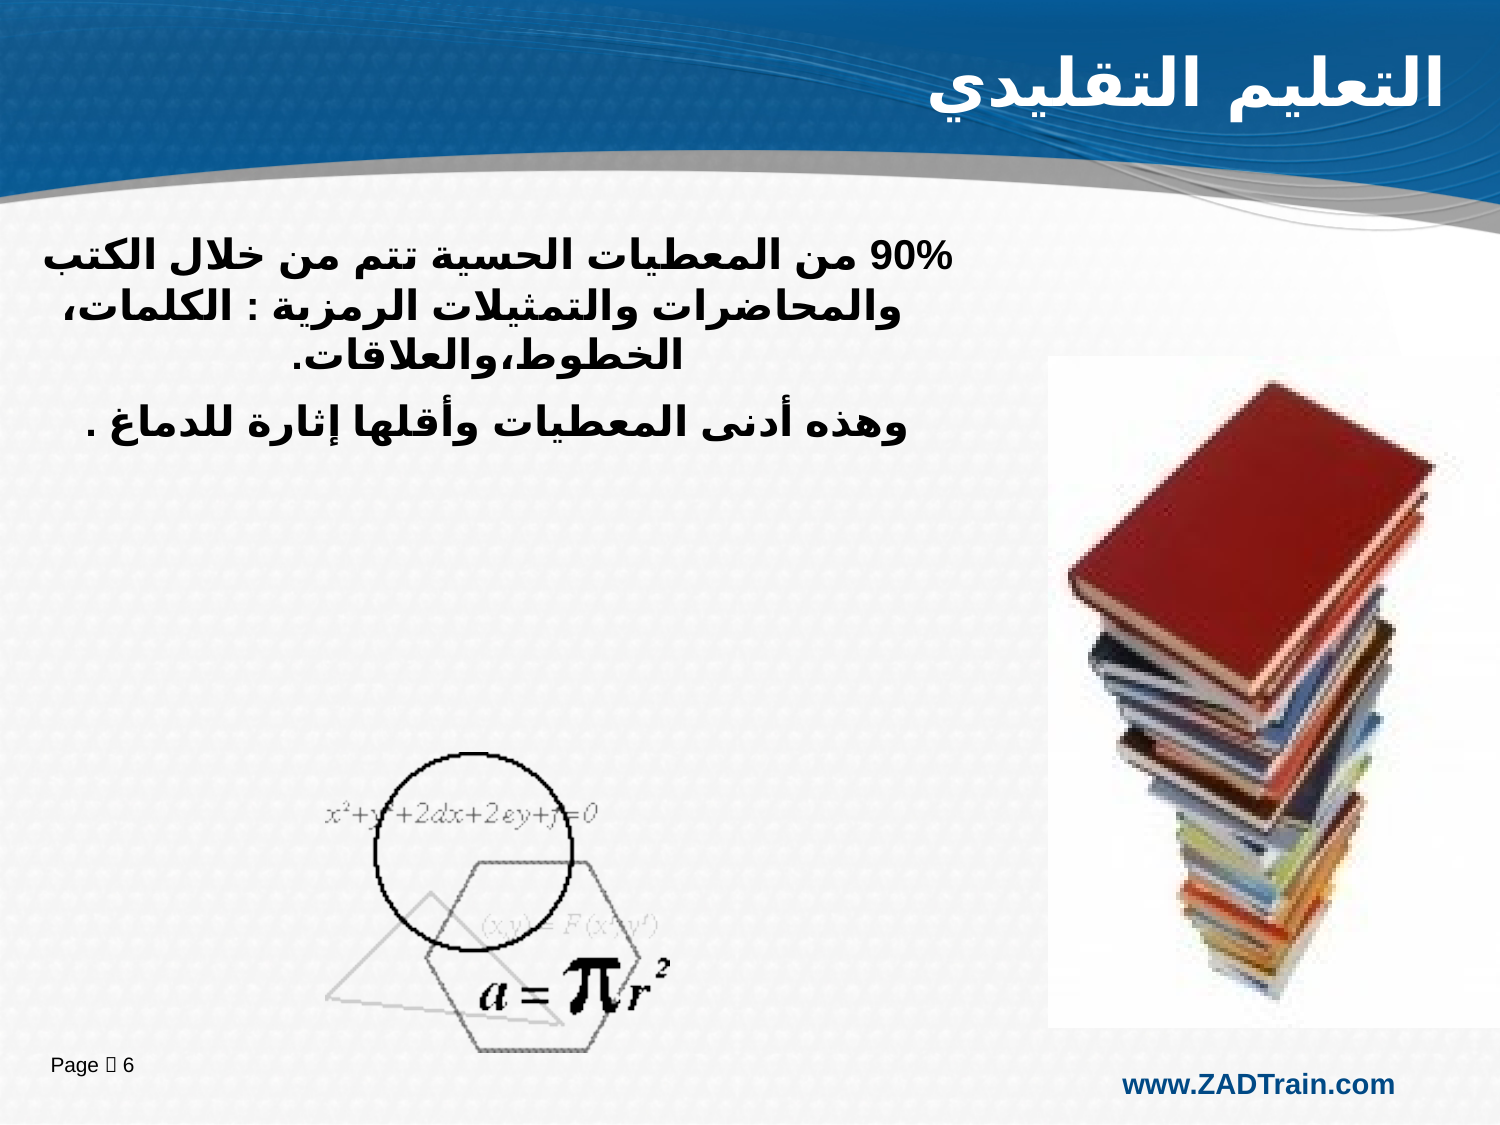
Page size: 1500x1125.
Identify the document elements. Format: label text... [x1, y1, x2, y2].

title التعليم التقليدي [48, 41, 1448, 148]
picture [0, 0, 1500, 1125]
list 90% من المعطيات الحسية تتم من خلال الكتب والمحاضرات والتمثيلات الرمزية : الكلمات، الخطوط،والعلاقات. وهذه أدنى المعطيات وأقلها إثارة للدماغ . [31, 227, 964, 718]
